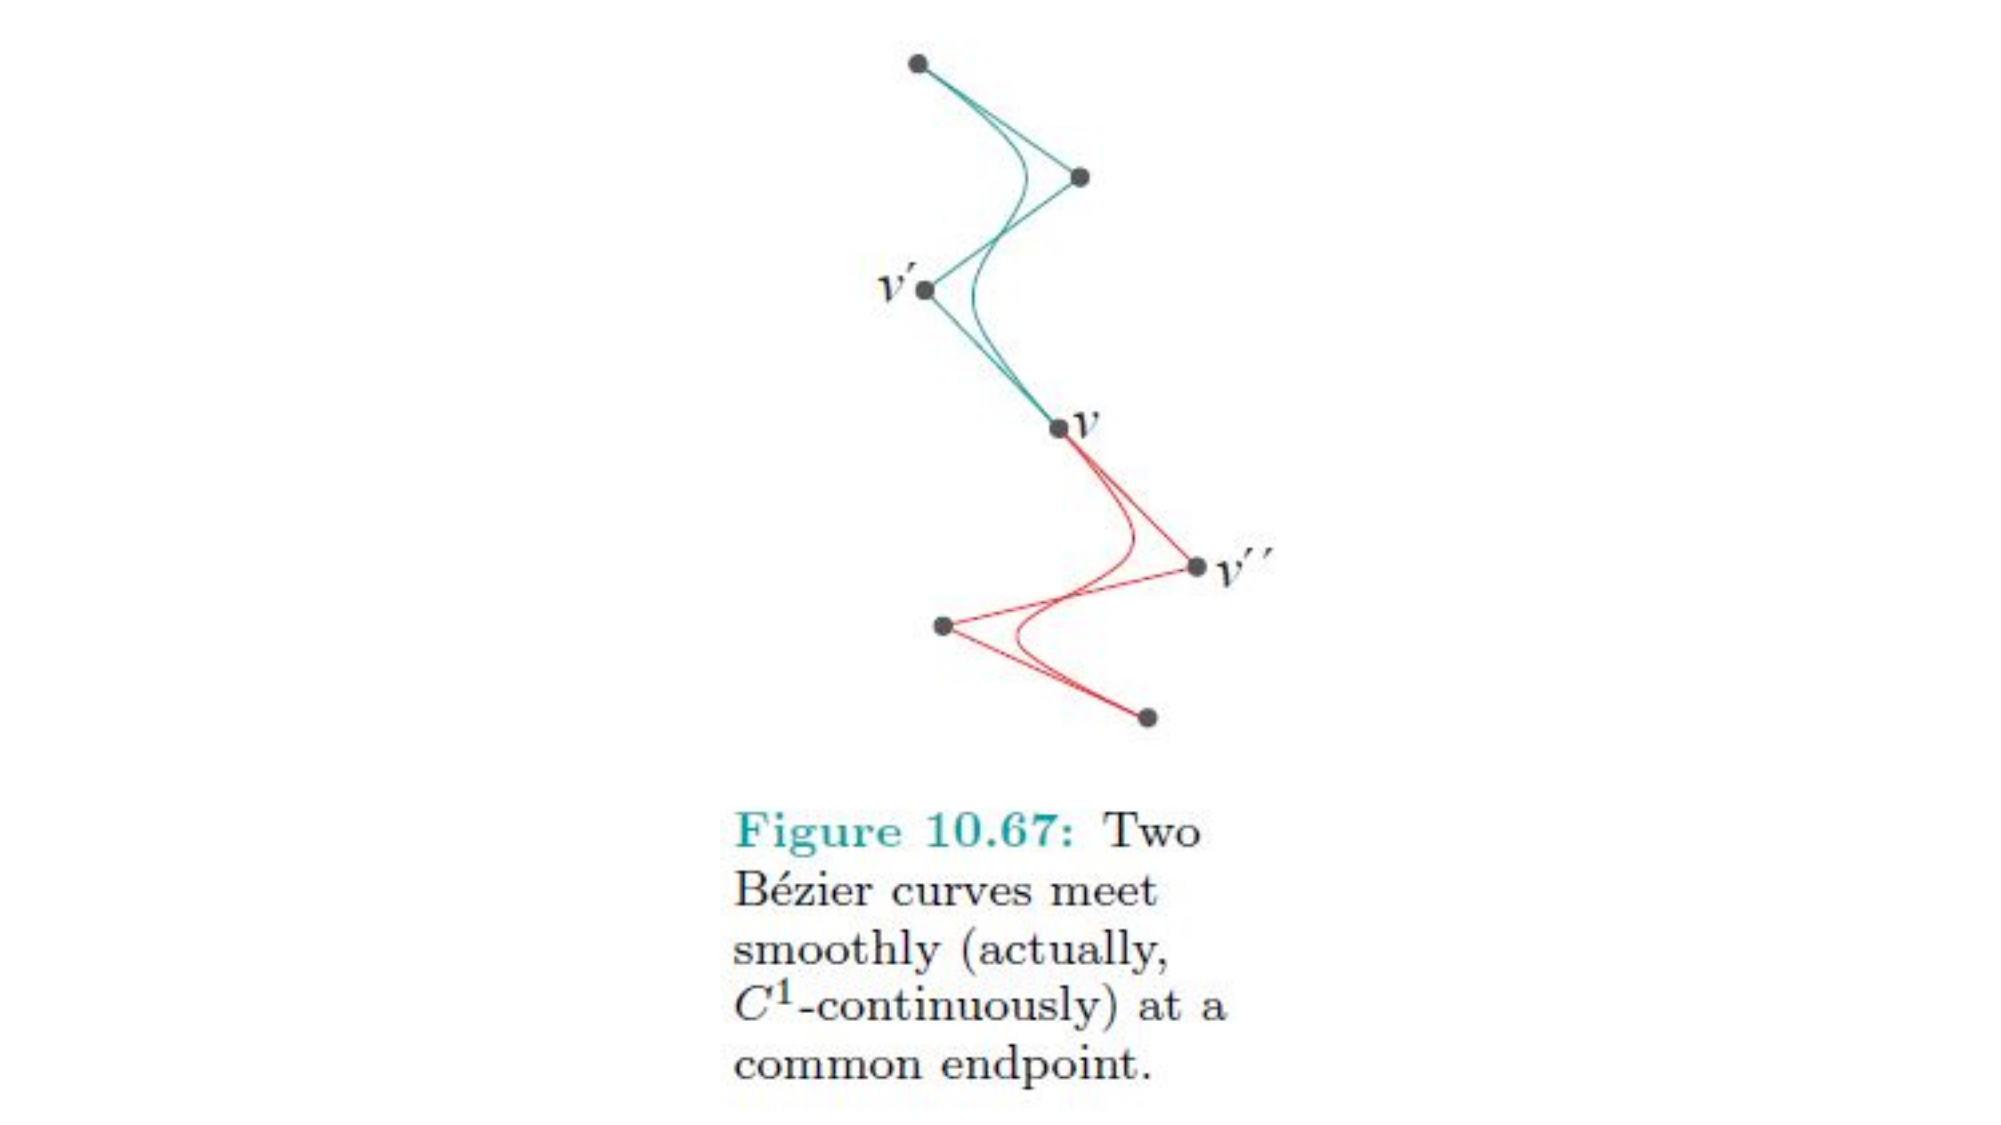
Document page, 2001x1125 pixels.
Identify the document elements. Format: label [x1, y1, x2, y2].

picture [679, 0, 1320, 1125]
